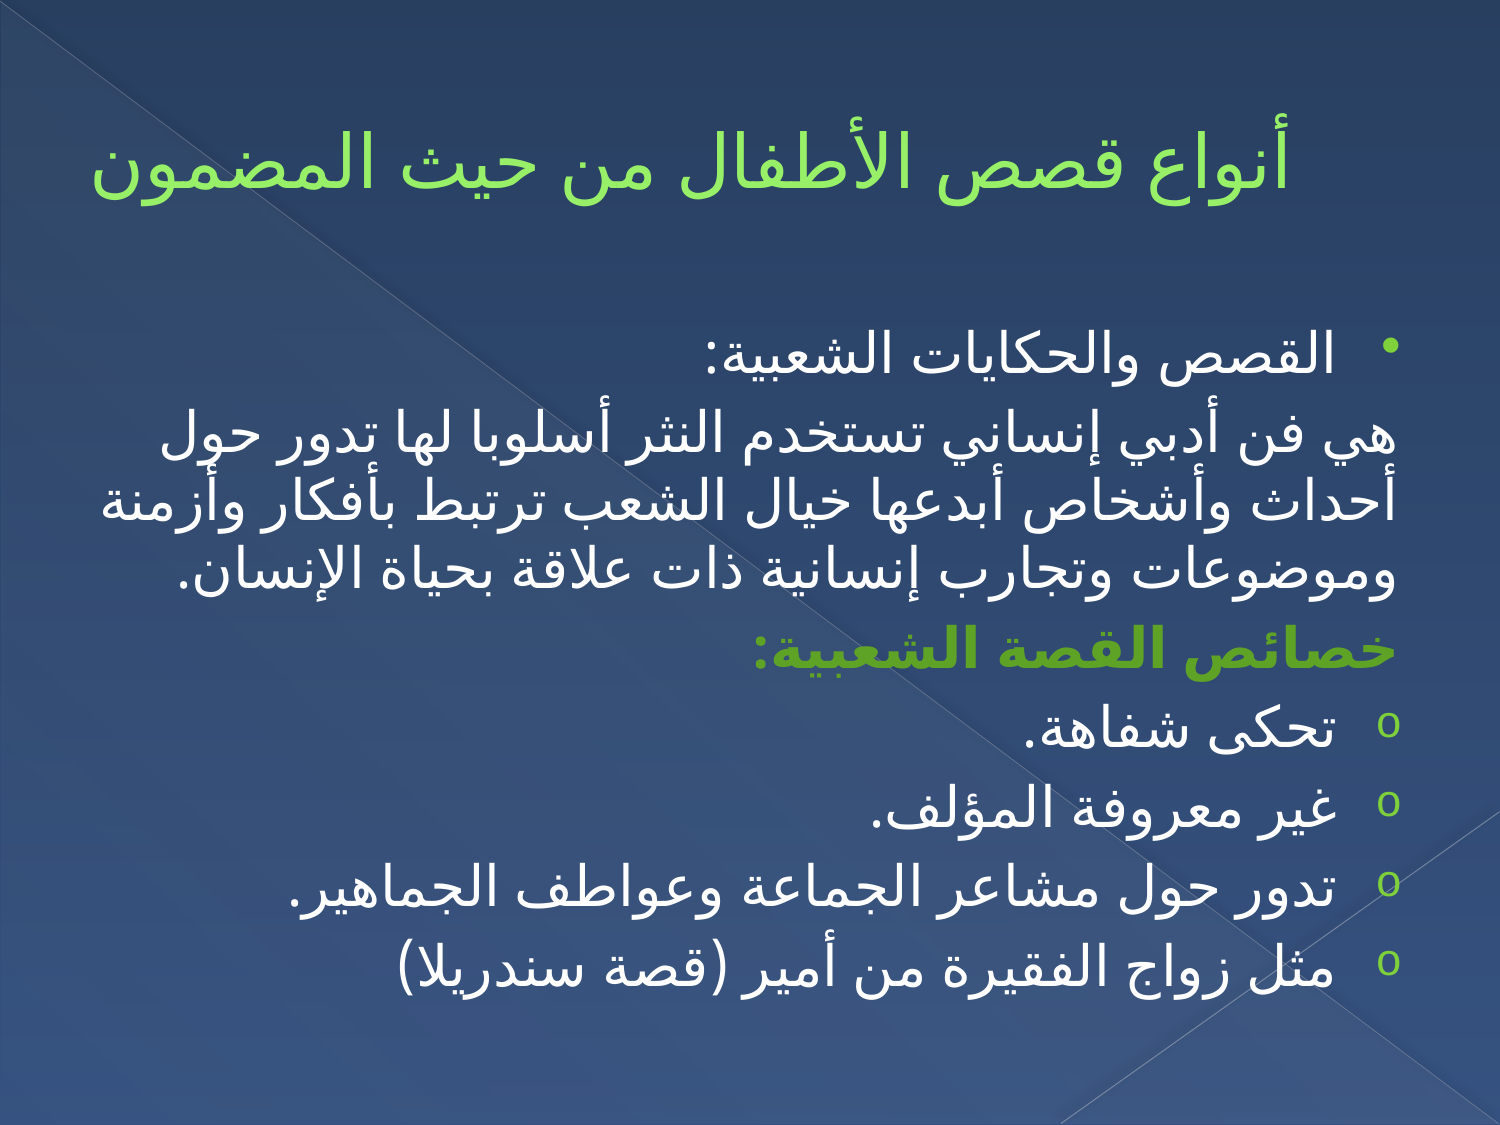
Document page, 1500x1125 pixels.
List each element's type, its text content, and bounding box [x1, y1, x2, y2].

list القصص والحكايات الشعبية: هي فن أدبي إنساني تستخدم النثر أسلوبا لها تدور حول أحداث وأشخاص أبدعها خيال الشعب ترتبط بأفكار وأزمنة وموضوعات وتجارب إنسانية ذات علاقة بحياة الإنسان. خصائص القصة الشعبية: تحكى شفاهة. غير معروفة المؤلف. تدور حول مشاعر الجماعة وعواطف الجماهير. مثل زواج الفقيرة من أمير (قصة سندريلا) [75, 308, 1425, 1059]
title أنواع قصص الأطفال من حيث المضمون [75, 43, 1425, 274]
